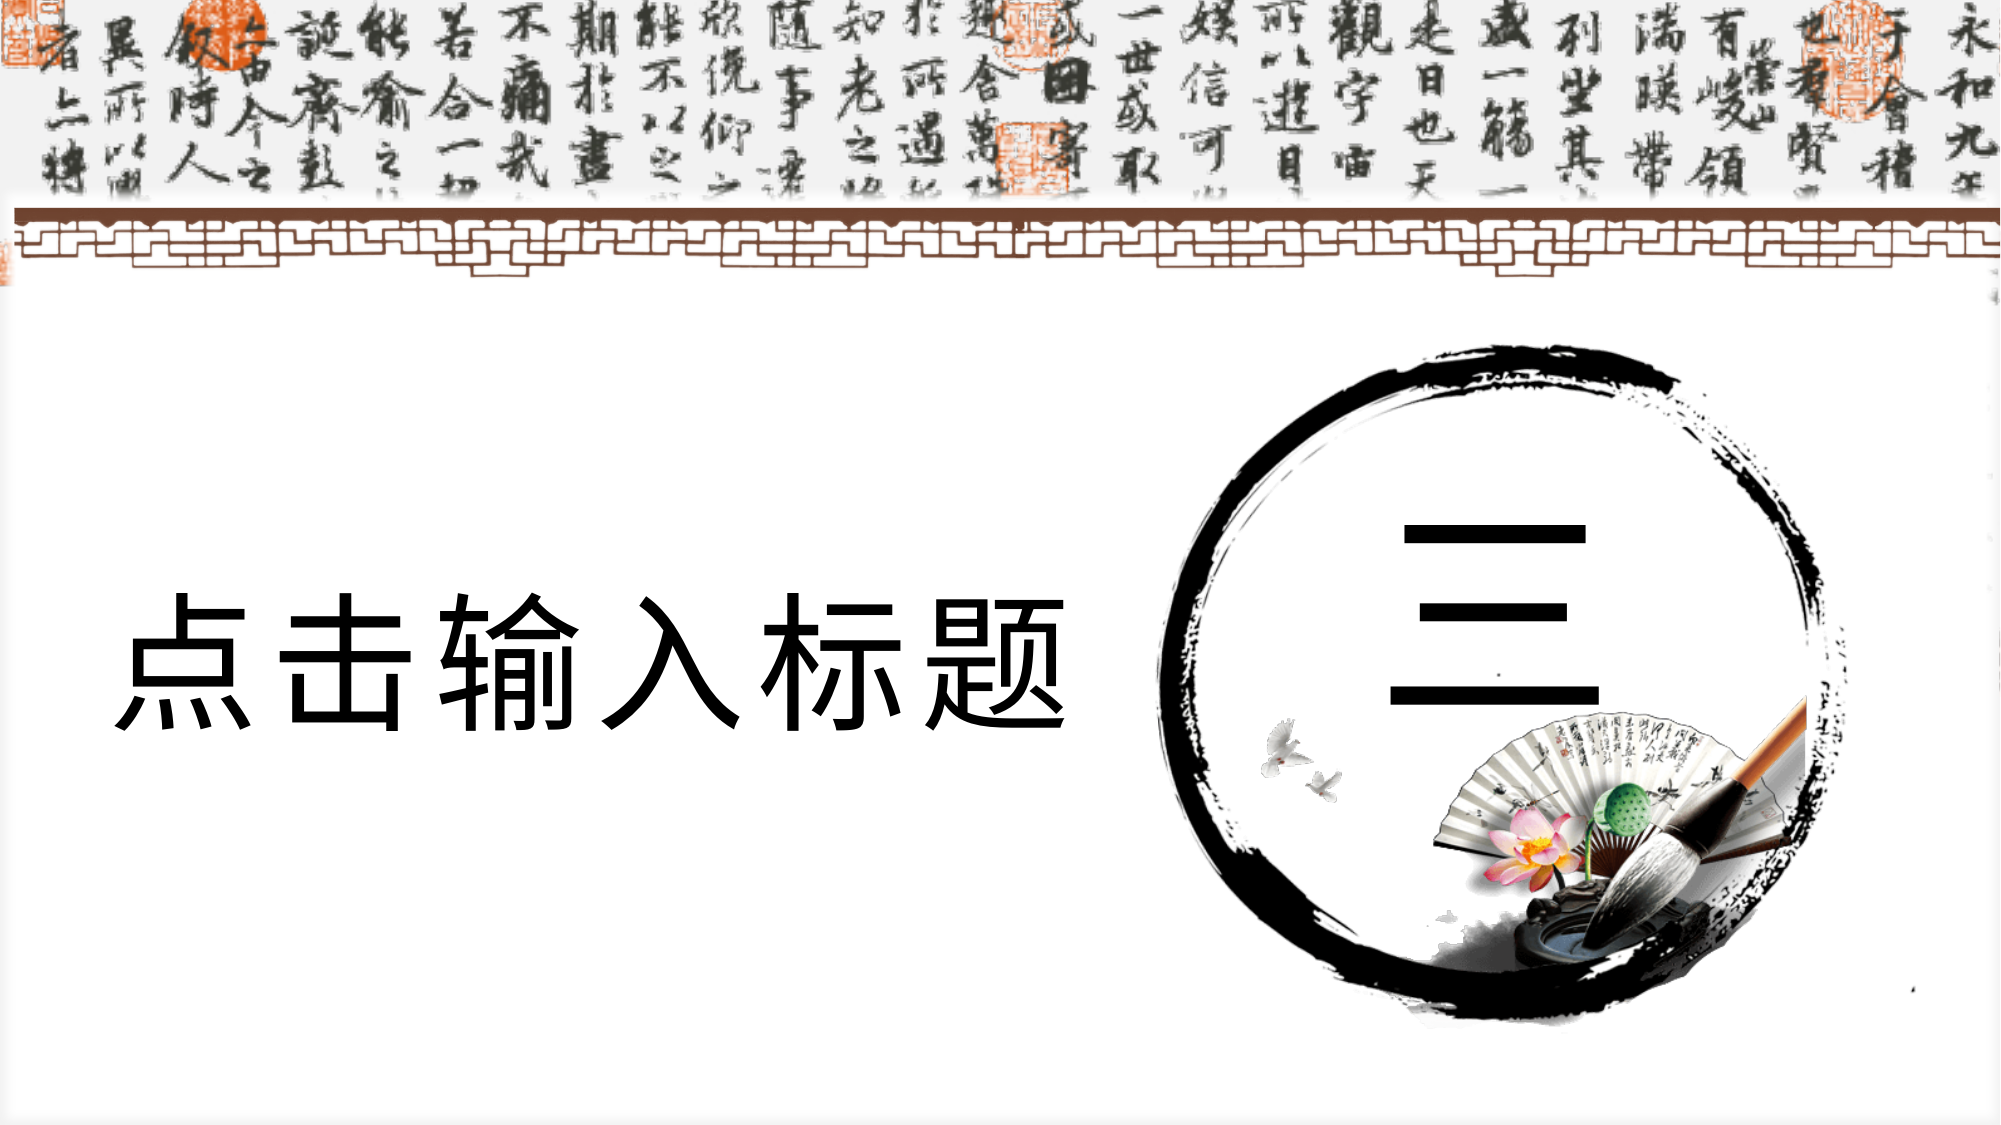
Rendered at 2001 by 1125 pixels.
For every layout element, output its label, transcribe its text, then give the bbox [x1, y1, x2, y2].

picture [956, 172, 1961, 1125]
text_box 点击输入标题 [93, 562, 956, 758]
picture [0, 0, 2001, 151]
